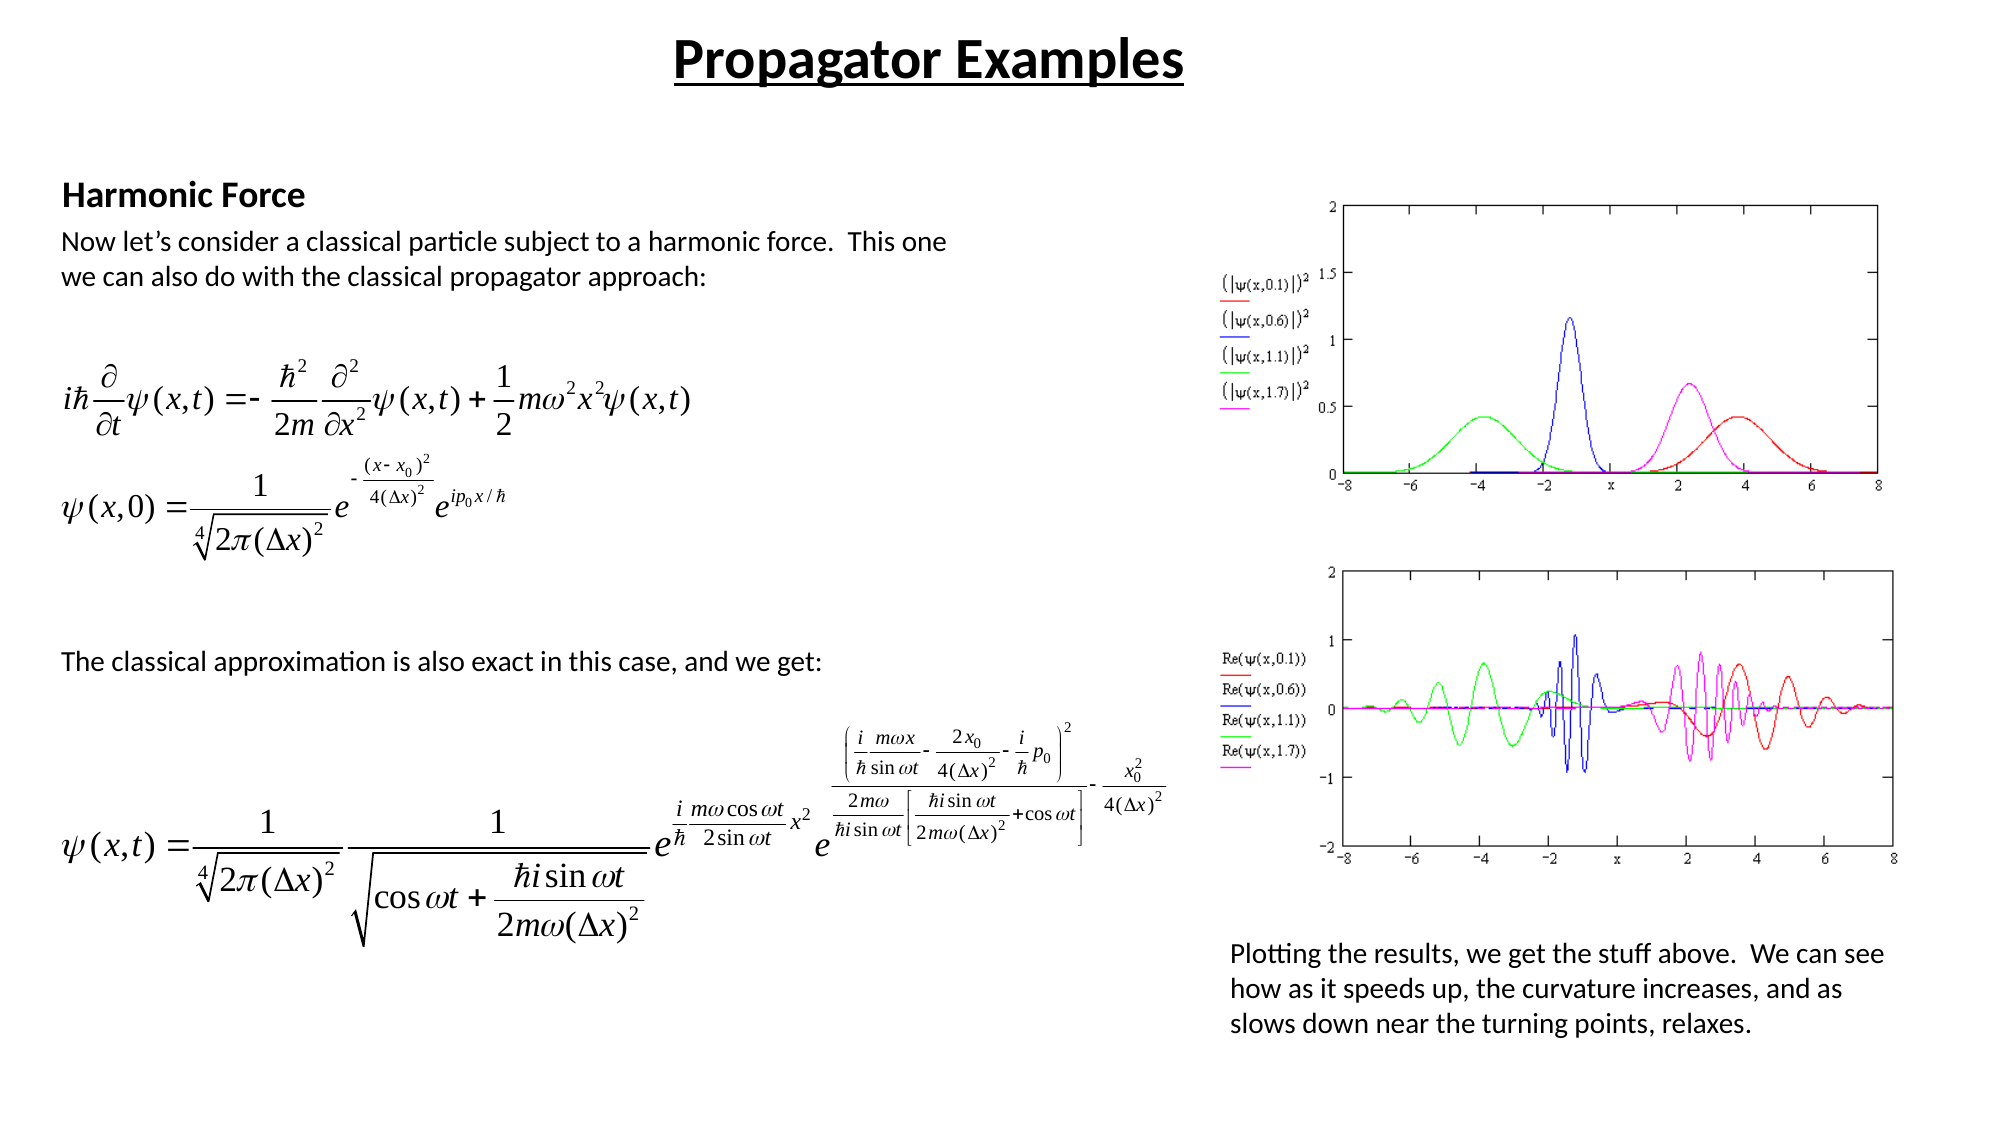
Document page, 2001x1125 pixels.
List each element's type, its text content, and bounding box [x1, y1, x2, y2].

text_box The classical approximation is also exact in this case, and we get: [46, 634, 986, 685]
text_box Harmonic Force [47, 162, 322, 215]
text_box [1202, 187, 1901, 517]
text_box Plotting the results, we get the stuff above. We can see how as it speeds up, the curvature increases, and as slows down near the turning points, relaxes. [1215, 926, 1930, 1047]
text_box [1202, 552, 1917, 891]
text_box Propagator Examples [658, 12, 1200, 98]
text_box Now let’s consider a classical particle subject to a harmonic force. This one we can also do with the classical propagator approach: [46, 215, 986, 300]
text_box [58, 714, 1173, 955]
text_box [58, 350, 698, 568]
